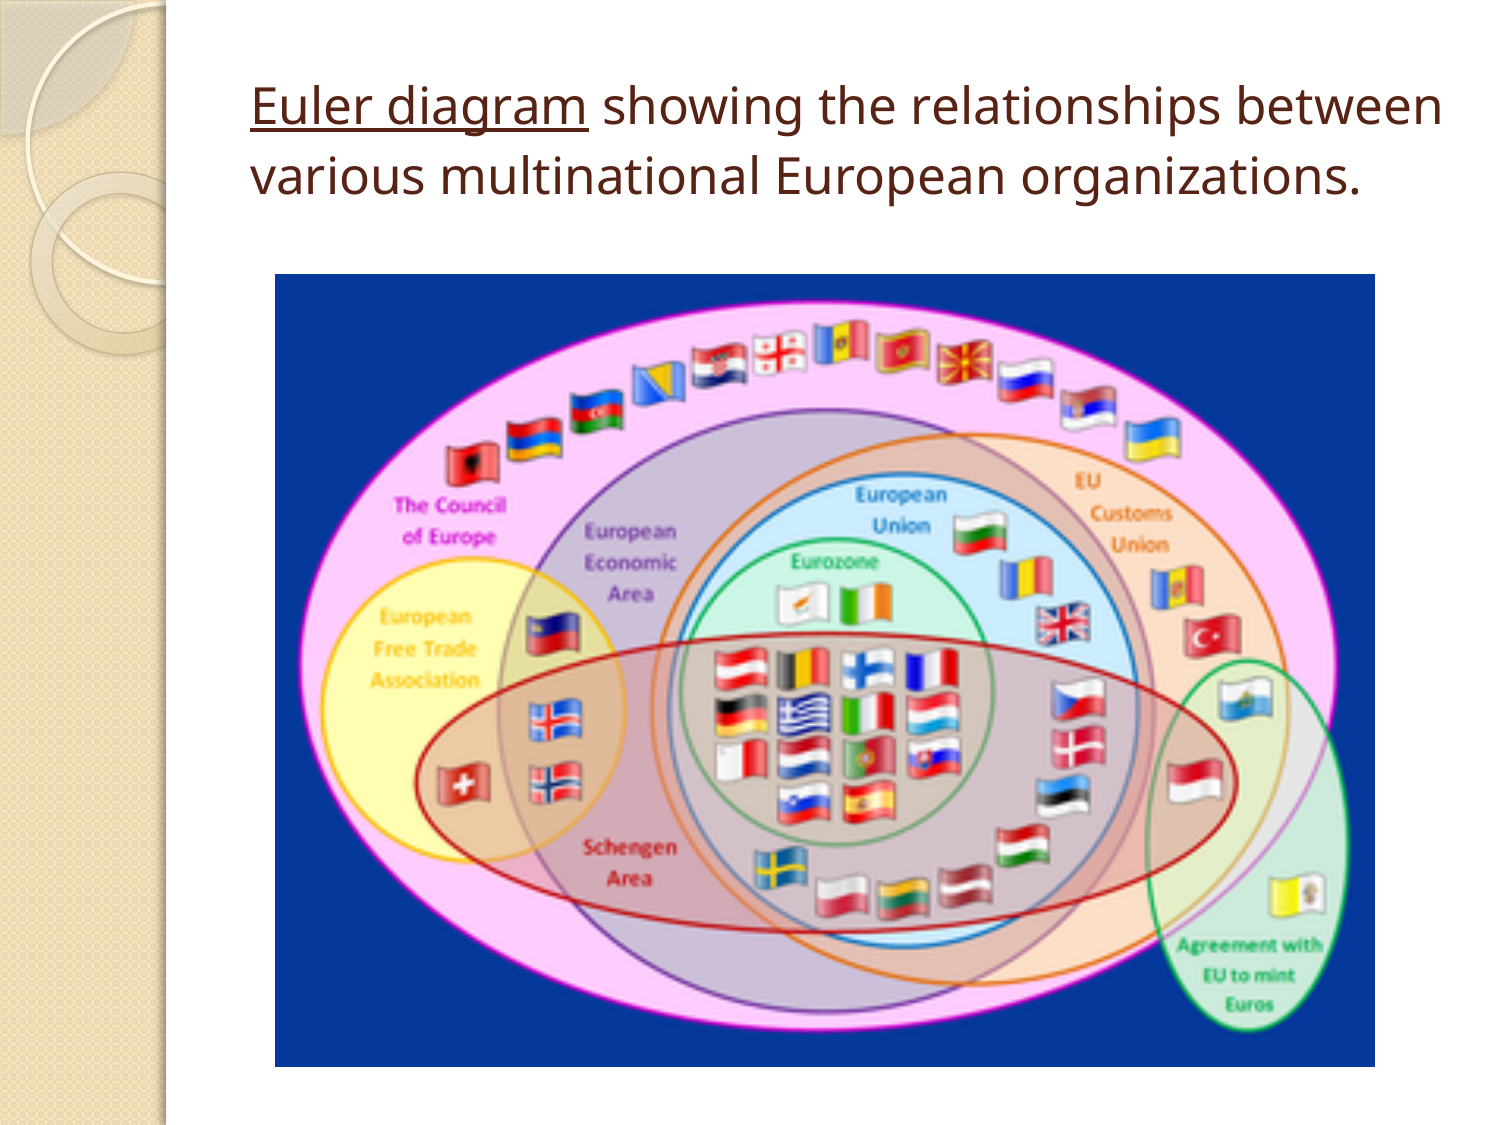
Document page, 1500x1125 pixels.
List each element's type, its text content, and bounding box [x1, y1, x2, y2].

title Euler diagram showing the relationships between various multinational European organizations. [235, 45, 1466, 233]
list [274, 274, 1376, 1068]
